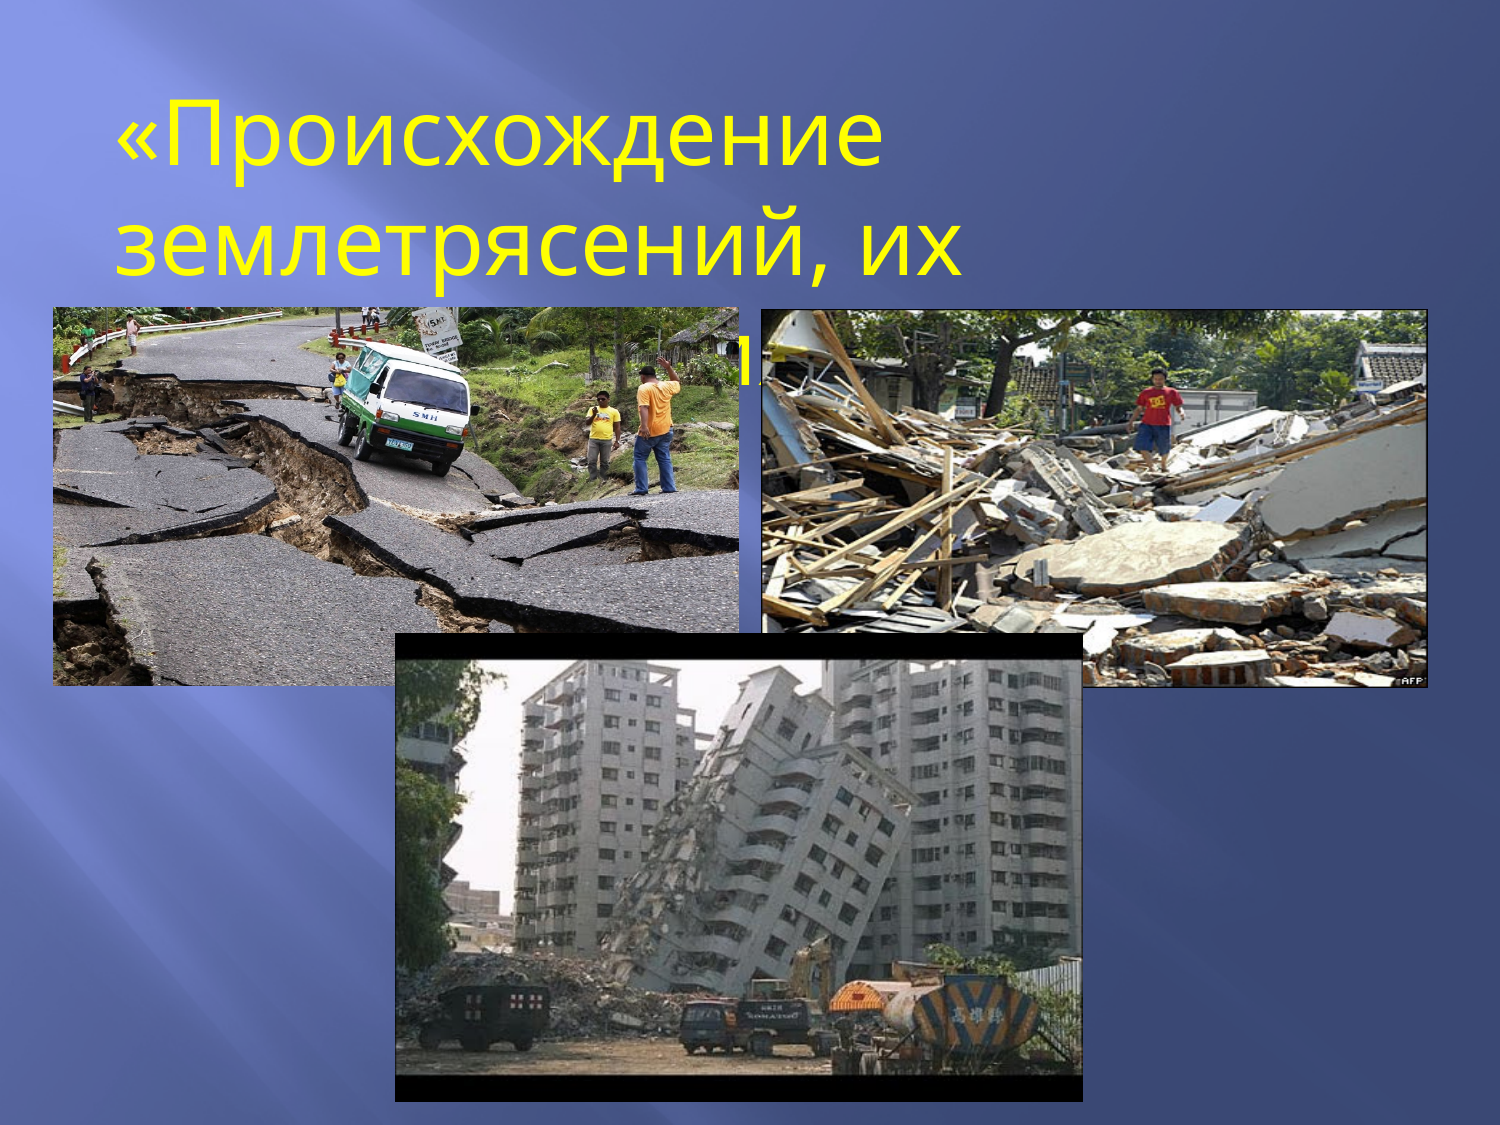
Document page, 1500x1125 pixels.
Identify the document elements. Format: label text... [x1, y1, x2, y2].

picture [52, 306, 1428, 1102]
text_box «Происхождение землетрясений, их классификация» [100, 66, 1424, 319]
